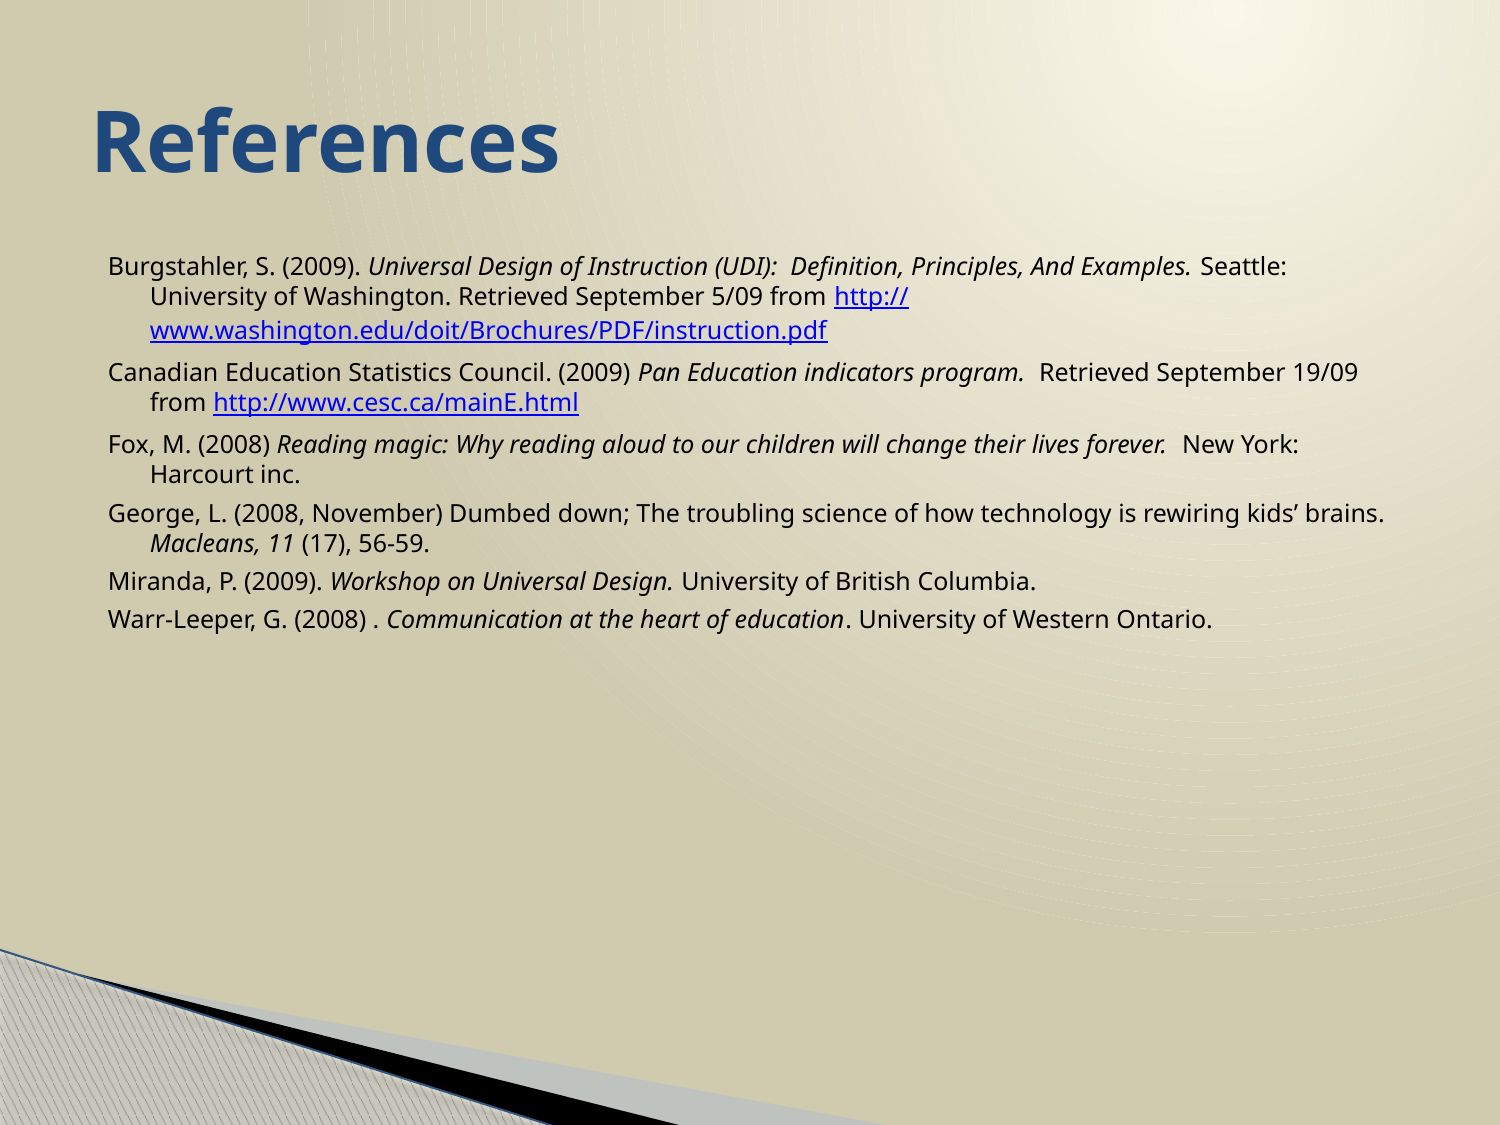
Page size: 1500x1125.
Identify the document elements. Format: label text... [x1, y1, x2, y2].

title References [75, 45, 1425, 233]
list Burgstahler, S. (2009). Universal Design of Instruction (UDI): Definition, Principles, And Examples. Seattle: University of Washington. Retrieved September 5/09 from http://www.washington.edu/doit/Brochures/PDF/instruction.pdf Canadian Education Statistics Council. (2009) Pan Education indicators program. Retrieved September 19/09 from http://www.cesc.ca/mainE.html Fox, M. (2008) Reading magic: Why reading aloud to our children will change their lives forever. New York: Harcourt inc. George, L. (2008, November) Dumbed down; The troubling science of how technology is rewiring kids’ brains. Macleans, 11 (17), 56-59. Miranda, P. (2009). Workshop on Universal Design. University of British Columbia. Warr-Leeper, G. (2008) . Communication at the heart of education. University of Western Ontario. [74, 242, 1426, 986]
